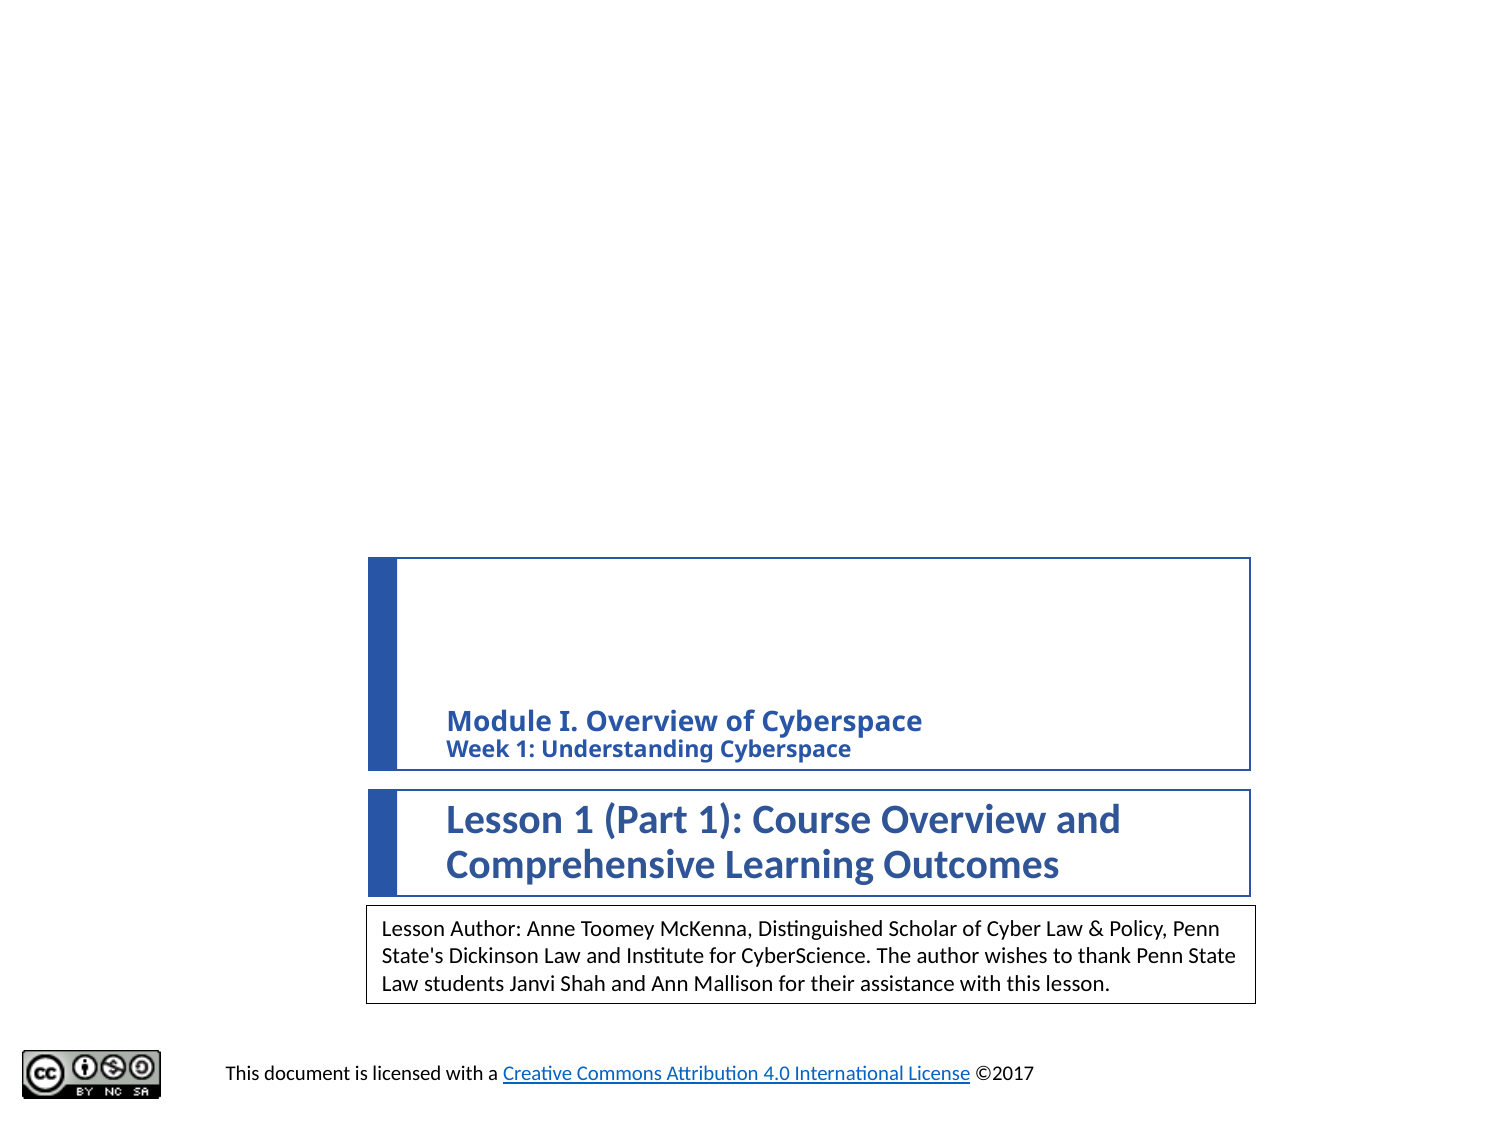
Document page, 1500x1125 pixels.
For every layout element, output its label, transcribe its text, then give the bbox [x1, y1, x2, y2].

list Lesson 1 (Part 1): Course Overview and Comprehensive Learning Outcomes [431, 819, 1246, 866]
title Module I. Overview of Cyberspace Week 1: Understanding Cyberspace [431, 637, 1243, 771]
picture [22, 1050, 161, 1099]
text_box Lesson Author: Anne Toomey McKenna, Distinguished Scholar of Cyber Law & Policy, Penn State's Dickinson Law and Institute for CyberScience. The author wishes to thank Penn State Law students Janvi Shah and Ann Mallison for their assistance with this lesson. [366, 905, 1256, 1004]
